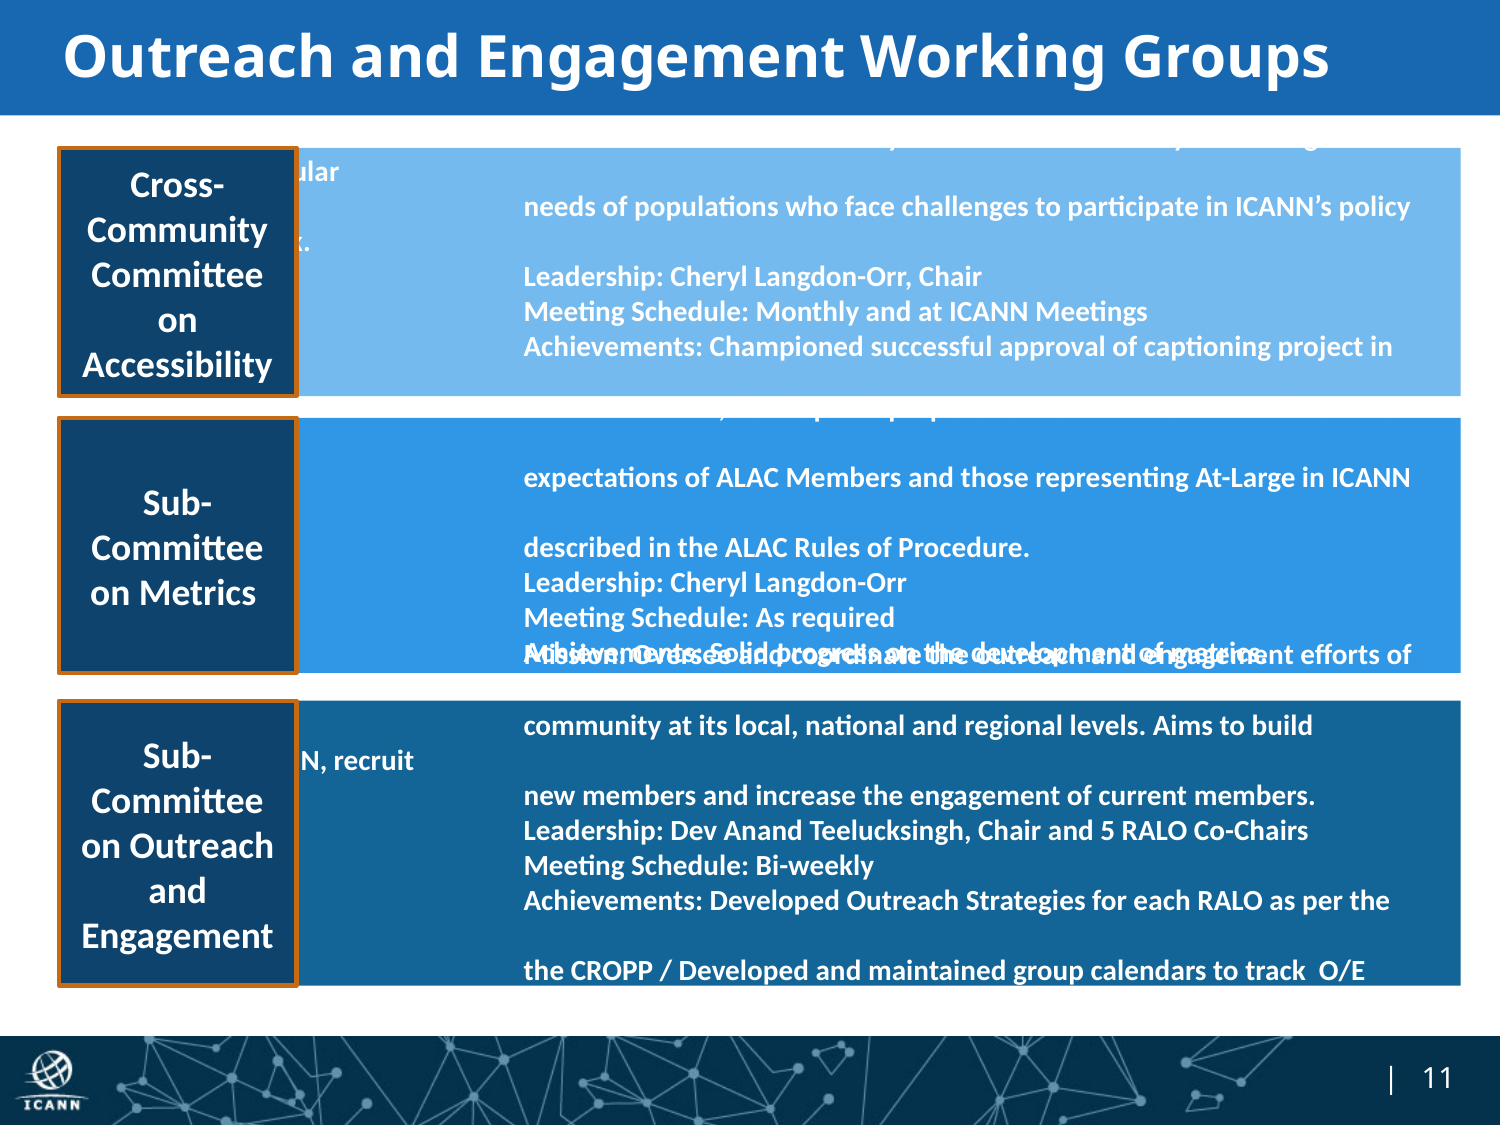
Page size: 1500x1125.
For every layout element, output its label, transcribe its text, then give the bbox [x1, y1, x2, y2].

text_box Mission: Create, develop and propose to the ALAC metrics and measures of performance expectations of ALAC Members and those representing At-Large in ICANN activities as described in the ALAC Rules of Procedure. Leadership: Cheryl Langdon-Orr Meeting Schedule: As required Achievements: Solid progress on the development of metrics. [299, 416, 1463, 675]
text_box Sub-Committee on Metrics [57, 416, 299, 675]
title Outreach and Engagement Working Groups [0, 0, 1500, 116]
text_box Cross-Community Committee on Accessibility [57, 146, 299, 398]
text_box Sub-Committee on Outreach and Engagement [57, 699, 299, 988]
text_box Mission: Oversee and coordinate the outreach and engagement efforts of the At-Large community at its local, national and regional levels. Aims to build awareness of ICANN, recruit new members and increase the engagement of current members. Leadership: Dev Anand Teelucksingh, Chair and 5 RALO Co-Chairs Meeting Schedule: Bi-weekly Achievements: Developed Outreach Strategies for each RALO as per the requirements for the CROPP / Developed and maintained group calendars to track O/E events in each region. [299, 699, 1463, 988]
picture [0, 1036, 1500, 1125]
text_box Mission: Advances accessibility issues within ICANN by reviewing and tackling the particular needs of populations who face challenges to participate in ICANN’s policy development work. Leadership: Cheryl Langdon-Orr, Chair Meeting Schedule: Monthly and at ICANN Meetings Achievements: Championed successful approval of captioning project in FY16 and gained support of ICANN staff on importance of accessibility issues. [299, 146, 1463, 398]
